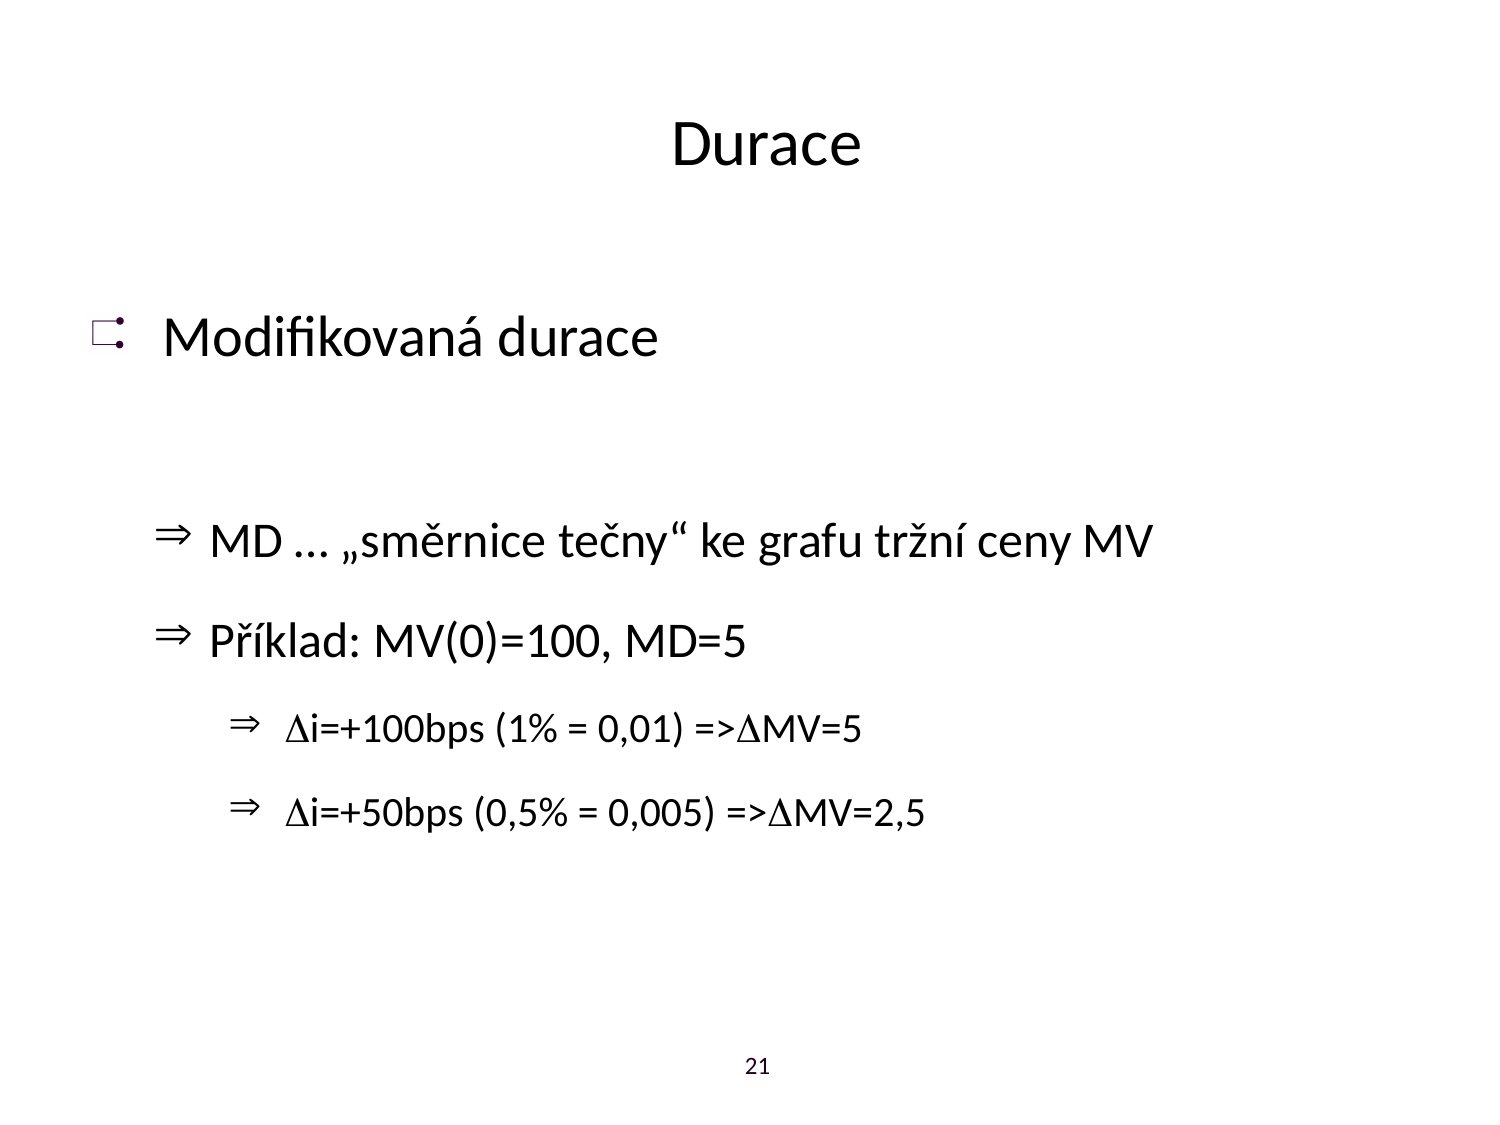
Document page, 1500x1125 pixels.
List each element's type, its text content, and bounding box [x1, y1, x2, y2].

slide_number 21 [708, 1035, 786, 1095]
title Durace [75, 45, 1459, 233]
picture [87, 312, 131, 354]
list [76, 267, 1427, 1071]
